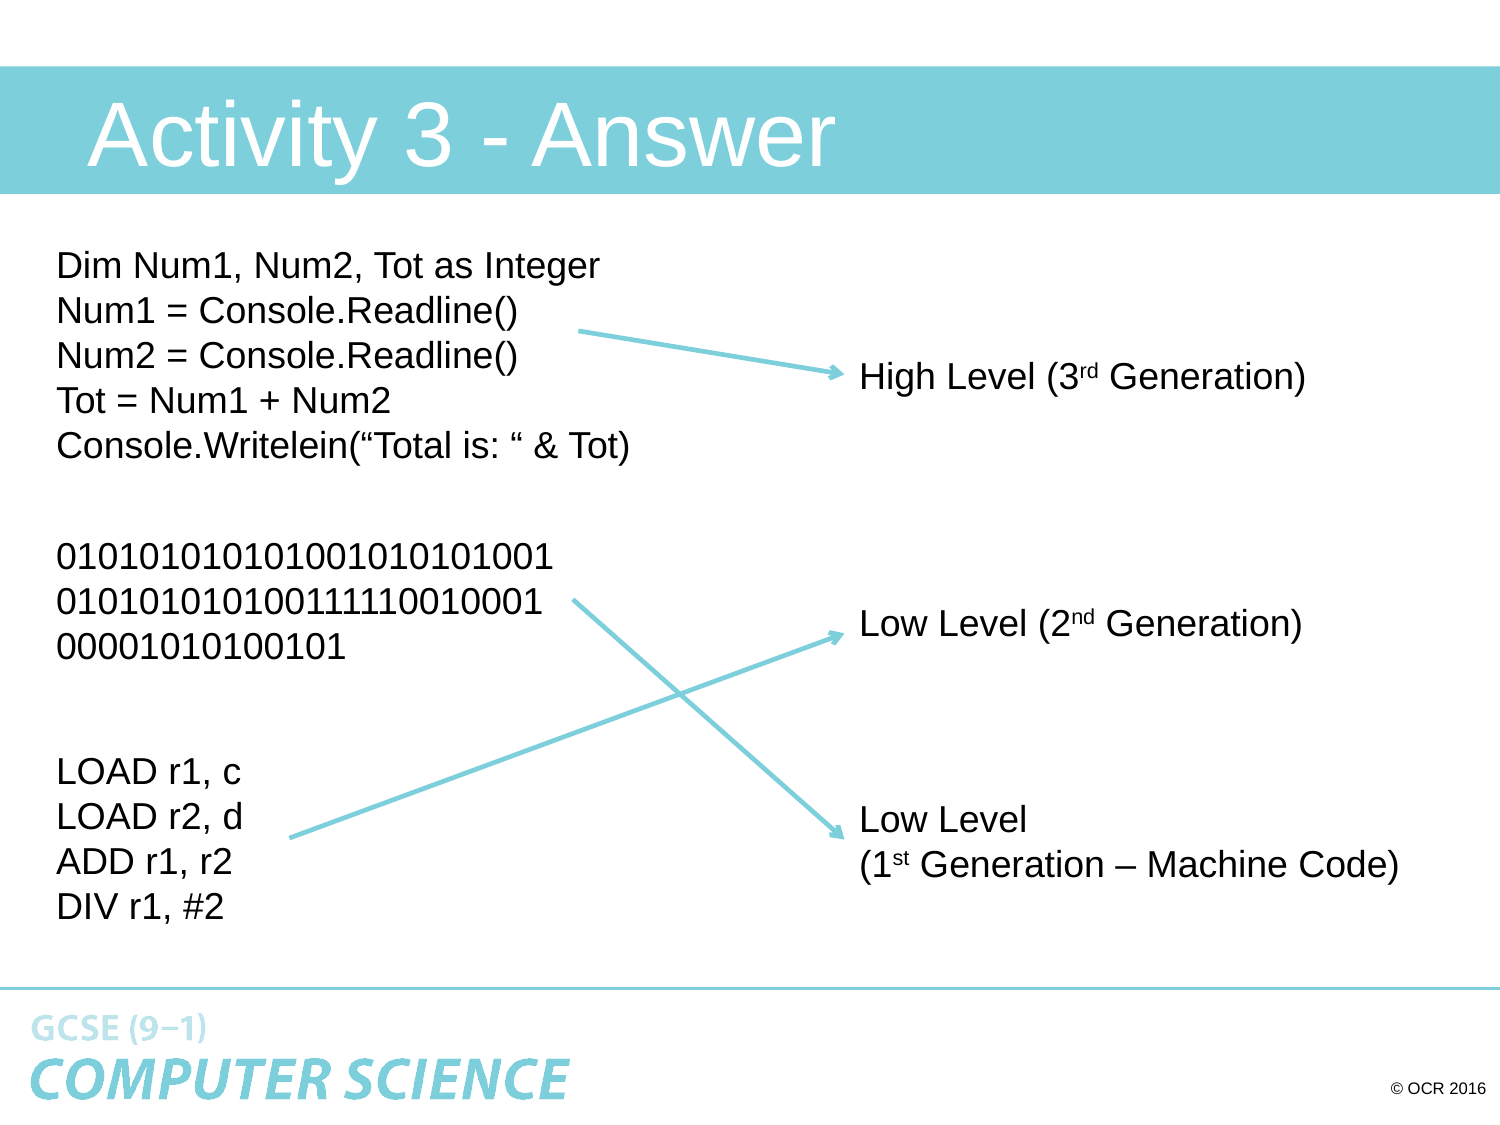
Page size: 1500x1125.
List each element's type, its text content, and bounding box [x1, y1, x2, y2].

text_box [572, 599, 845, 633]
text_box 01010101010100101010100101010101010011111001000100001010100101 [41, 524, 573, 675]
text_box Low Level (2nd Generation) [844, 591, 1396, 652]
text_box LOAD r1, c LOAD r2, d ADD r1, r2 DIV r1, #2 [41, 739, 573, 935]
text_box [578, 330, 845, 376]
text_box High Level (3rd Generation) [844, 344, 1396, 405]
text_box Dim Num1, Num2, Tot as Integer Num1 = Console.Readline() Num2 = Console.Readline() Tot = Num1 + Num2 Console.Writelein(“Total is: “ & Tot) [41, 233, 656, 519]
text_box Low Level (1st Generation – Machine Code) [844, 787, 1424, 892]
picture [0, 987, 1500, 1124]
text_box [289, 633, 845, 839]
title Activity 3 - Answer [0, 66, 1500, 194]
